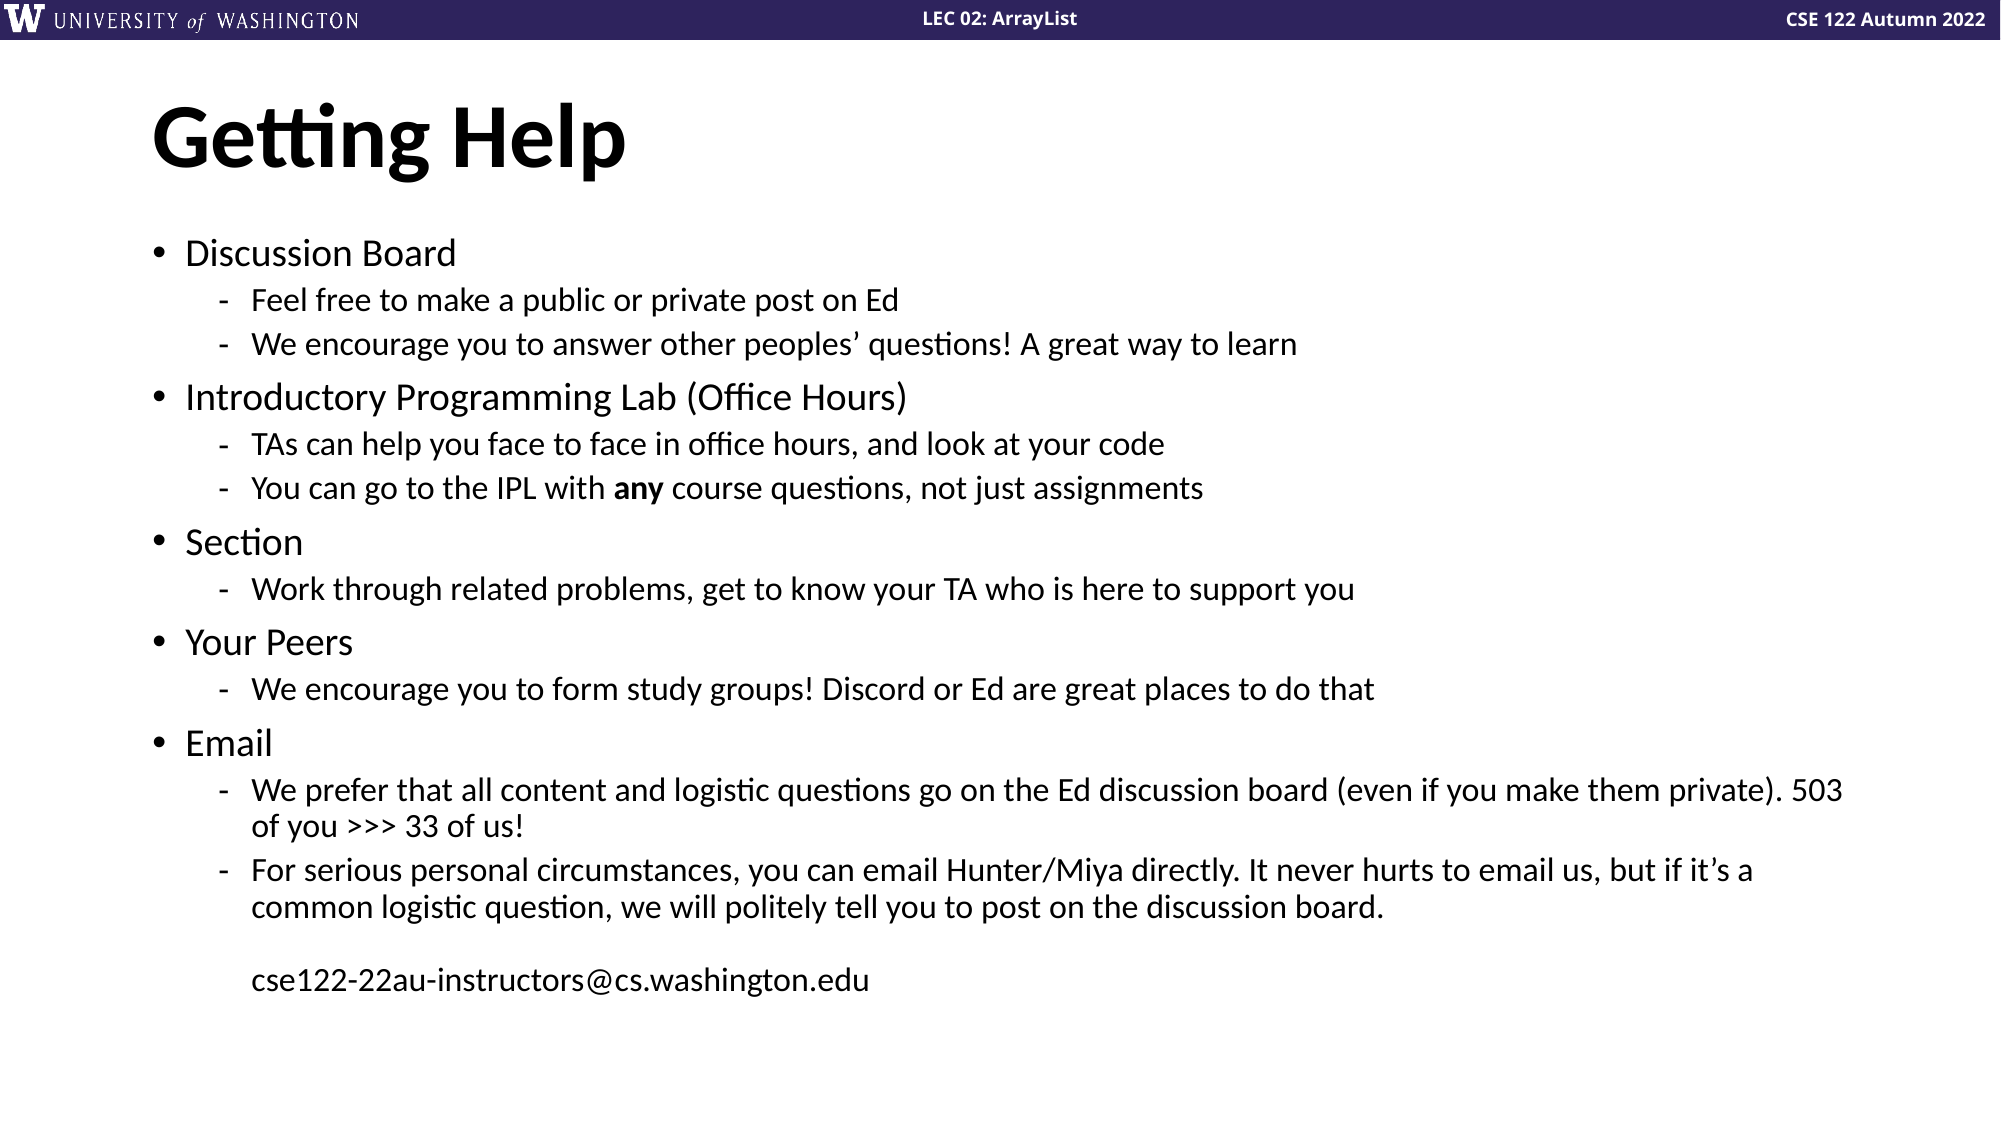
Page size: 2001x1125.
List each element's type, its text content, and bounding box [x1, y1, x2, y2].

list Discussion Board Feel free to make a public or private post on Ed We encourage you to answer other peoples’ questions! A great way to learn Introductory Programming Lab (Office Hours) TAs can help you face to face in office hours, and look at your code You can go to the IPL with any course questions, not just assignments Section Work through related problems, get to know your TA who is here to support you Your Peers We encourage you to form study groups! Discord or Ed are great places to do that Email We prefer that all content and logistic questions go on the Ed discussion board (even if you make them private). 503 of you >>> 33 of us! For serious personal circumstances, you can email Hunter/Miya directly. It never hurts to email us, but if it’s a common logistic question, we will politely tell you to post on the discussion board. cse122-22au-instructors@cs.washington.edu [137, 224, 1863, 1014]
picture [4, 4, 358, 33]
title Getting Help [137, 74, 1863, 200]
